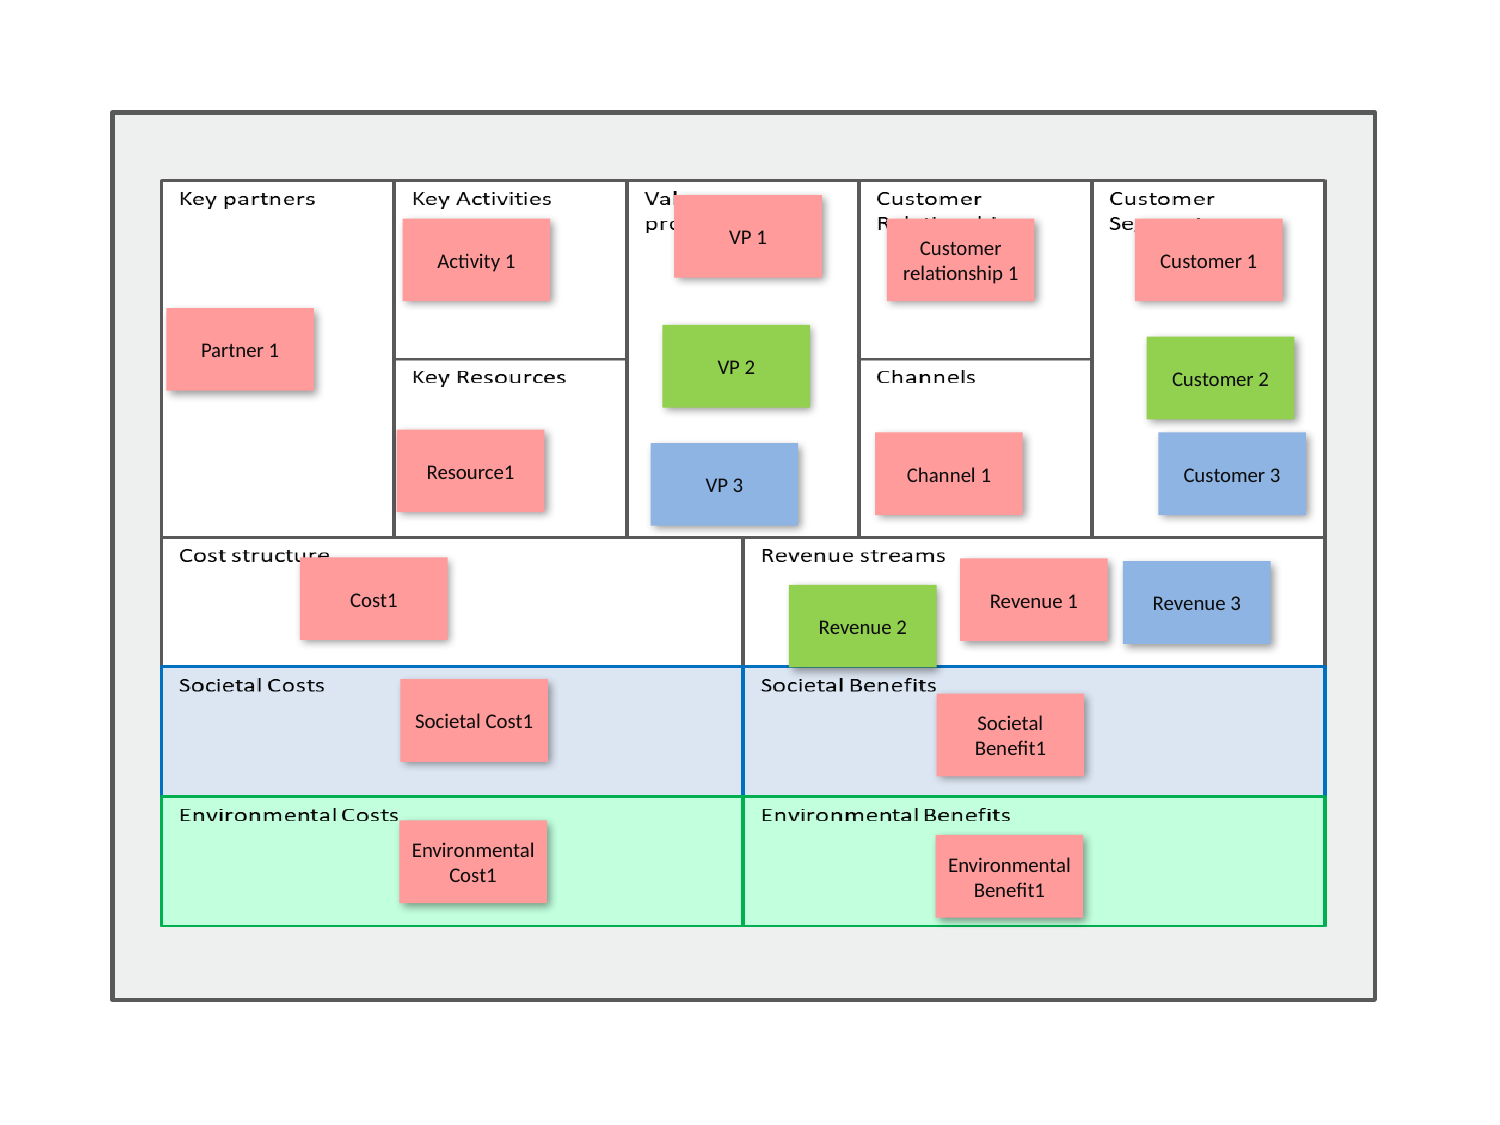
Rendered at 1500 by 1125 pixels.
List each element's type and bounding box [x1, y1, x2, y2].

text_box [112, 112, 1376, 1001]
